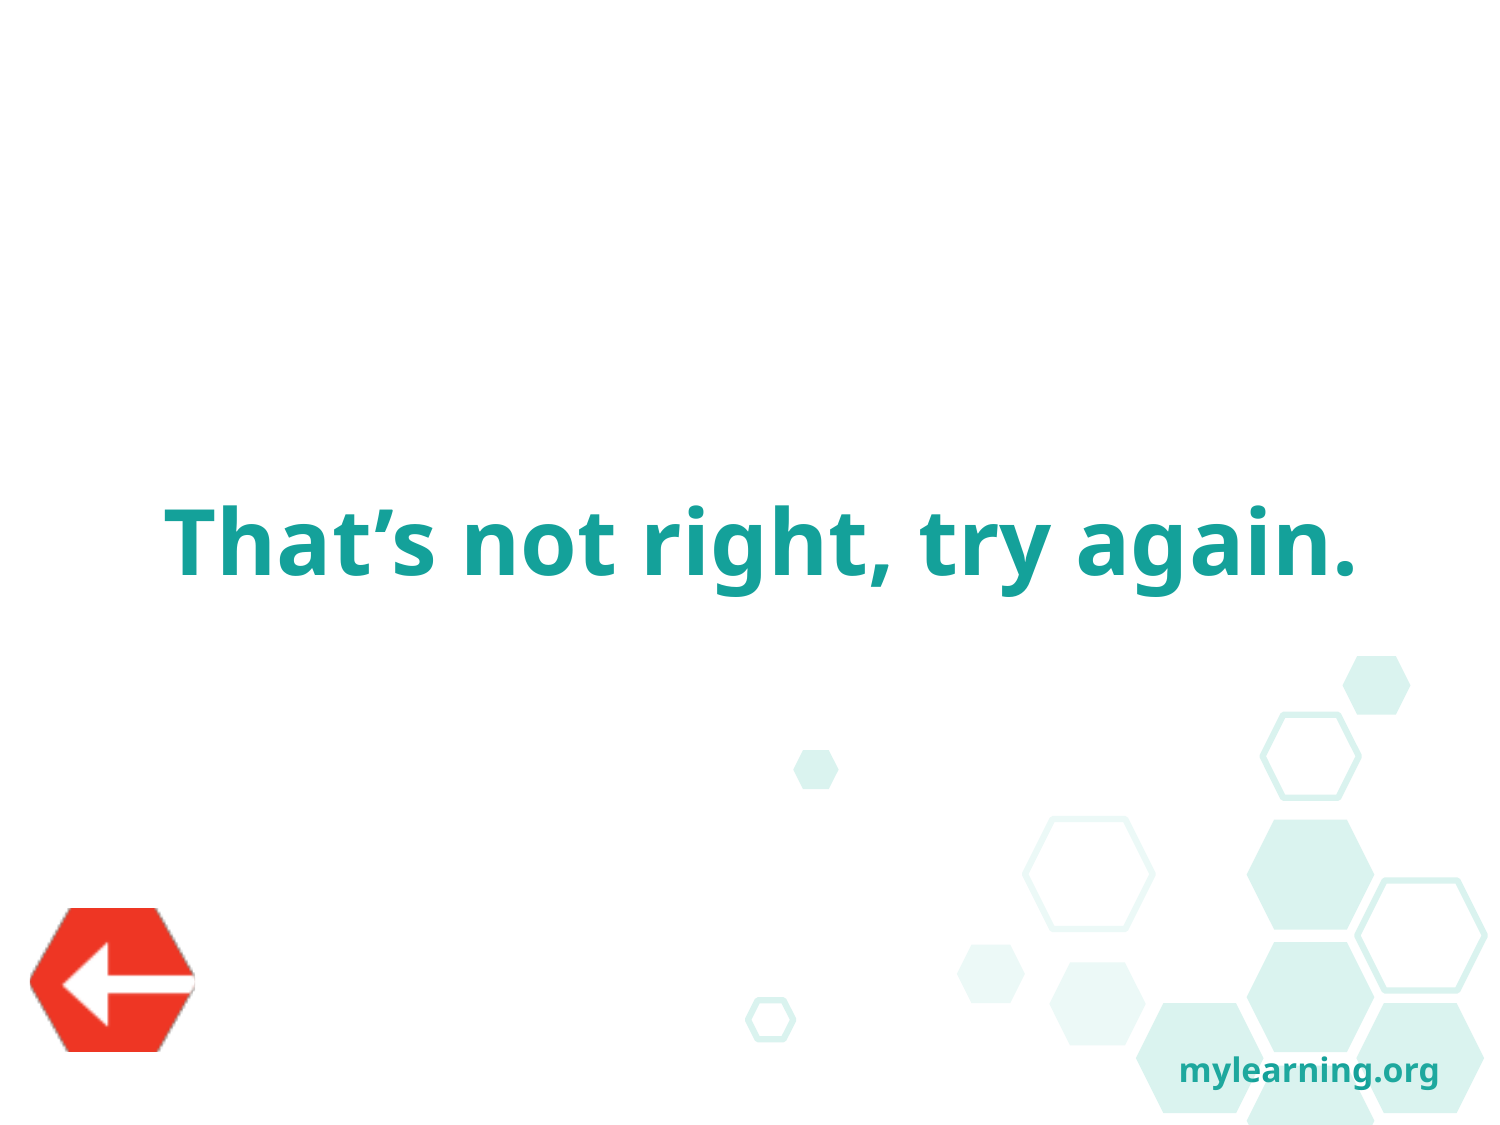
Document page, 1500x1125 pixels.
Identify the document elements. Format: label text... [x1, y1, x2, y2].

text_box That’s not right, try again. [11, 483, 1500, 594]
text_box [747, 655, 1486, 1125]
picture [29, 908, 196, 1052]
